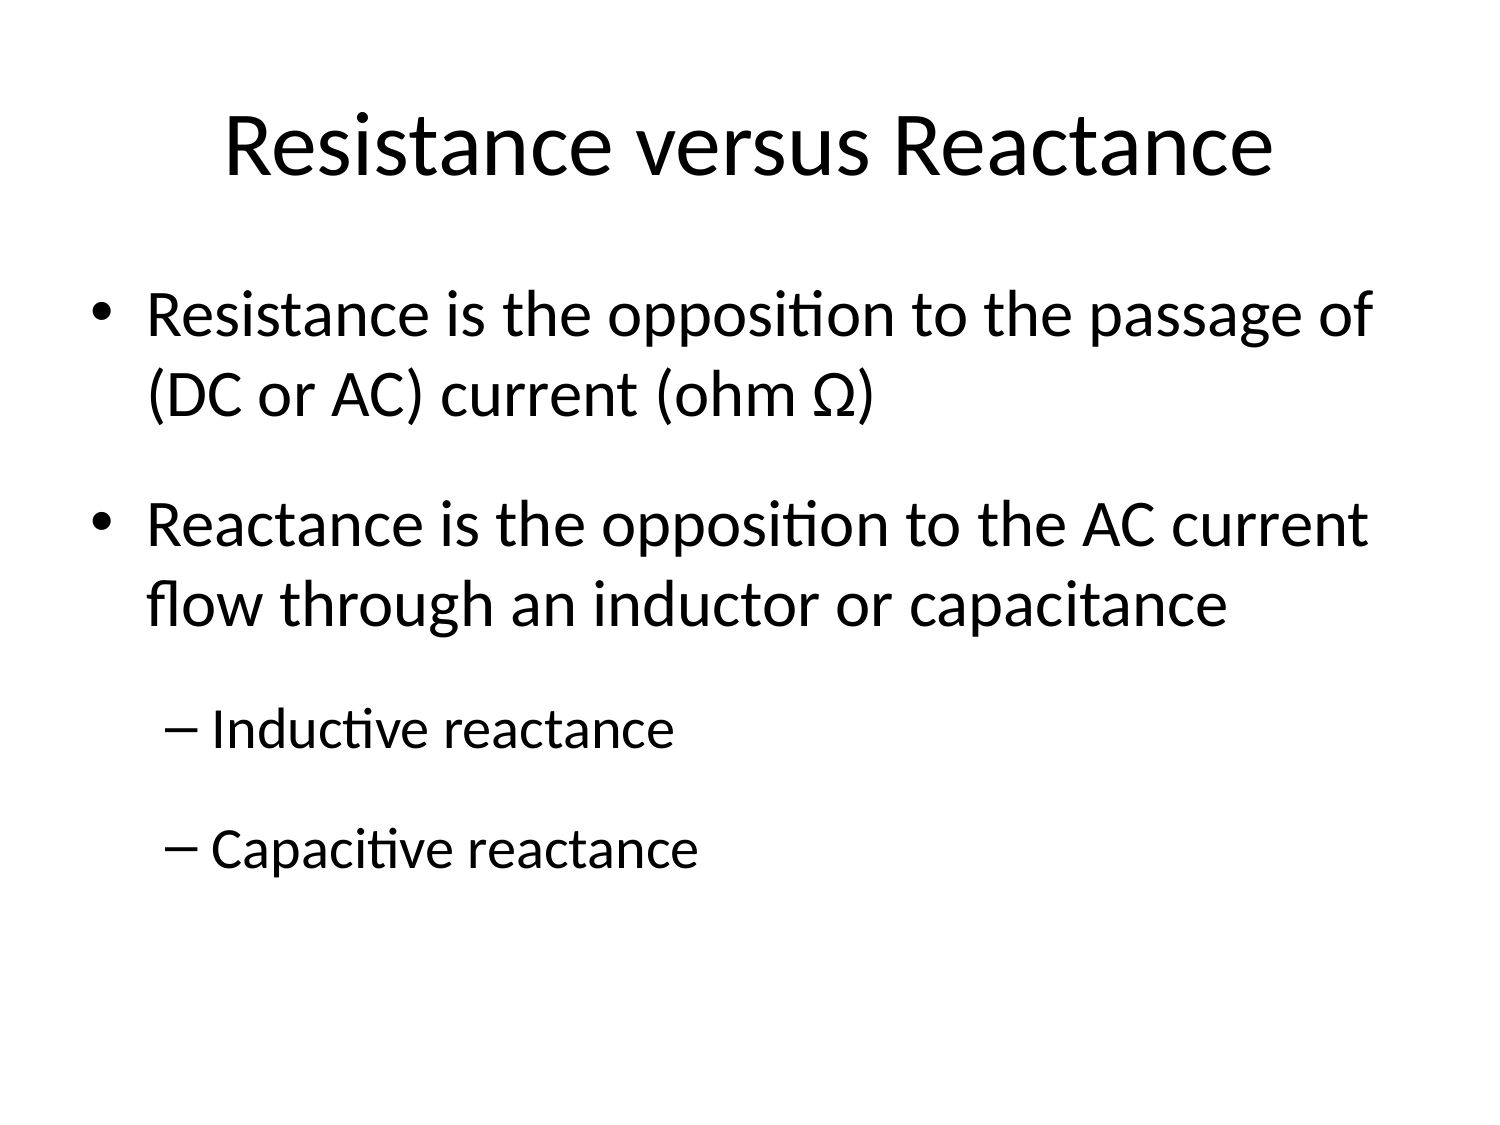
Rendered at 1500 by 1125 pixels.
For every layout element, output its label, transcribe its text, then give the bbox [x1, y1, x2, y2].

list Resistance is the opposition to the passage of (DC or AC) current (ohm Ω) Reactance is the opposition to the AC current flow through an inductor or capacitance Inductive reactance Capacitive reactance [75, 262, 1425, 1005]
title Resistance versus Reactance [75, 45, 1425, 233]
